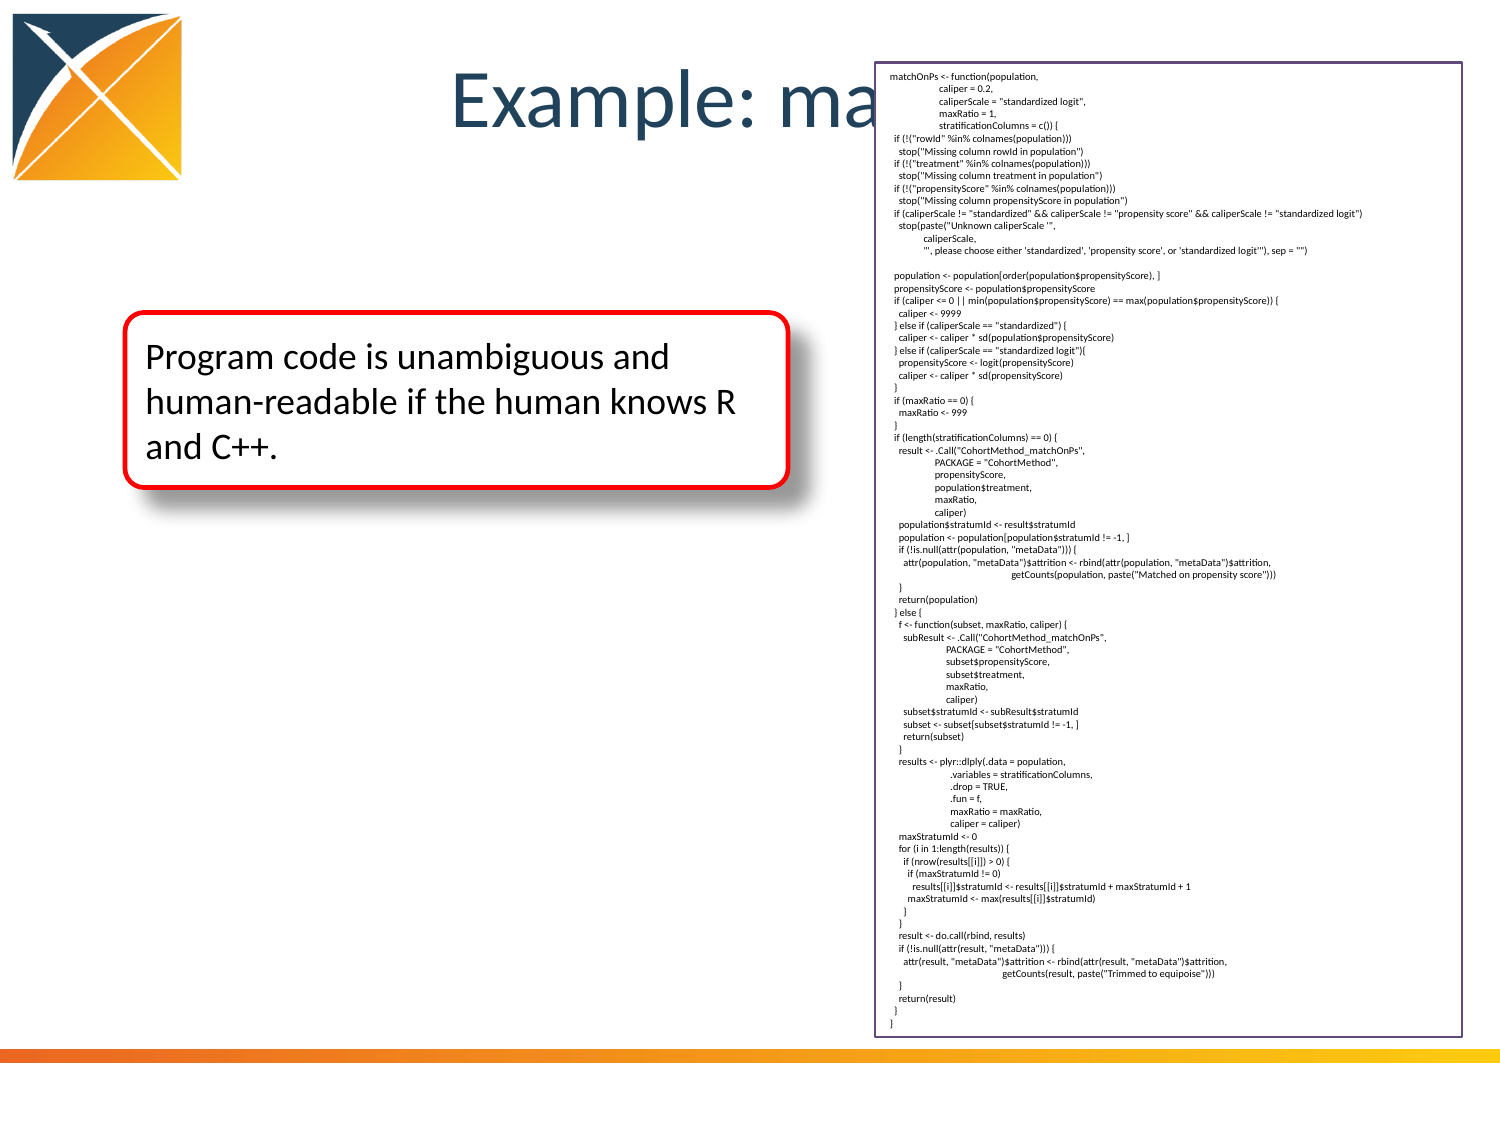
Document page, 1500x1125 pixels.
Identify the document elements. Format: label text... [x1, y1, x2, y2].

text_box matchOnPs <- function(population, caliper = 0.2, caliperScale = "standardized logit", maxRatio = 1, stratificationColumns = c()) { if (!("rowId" %in% colnames(population))) stop("Missing column rowId in population") if (!("treatment" %in% colnames(population))) stop("Missing column treatment in population") if (!("propensityScore" %in% colnames(population))) stop("Missing column propensityScore in population") if (caliperScale != "standardized" && caliperScale != "propensity score" && caliperScale != "standardized logit") stop(paste("Unknown caliperScale '", caliperScale, "', please choose either 'standardized', 'propensity score', or 'standardized logit'"), sep = "") population <- population[order(population$propensityScore), ] propensityScore <- population$propensityScore if (caliper <= 0 || min(population$propensityScore) == max(population$propensityScore)) { caliper <- 9999 } else if (caliperScale == "standardized") { caliper <- caliper * sd(population$propensityScore) } else if (caliperScale == "standardized logit"){ propensityScore <- logit(propensityScore) caliper <- caliper * sd(propensityScore) } if (maxRatio == 0) { maxRatio <- 999 } if (length(stratificationColumns) == 0) { result <- .Call("CohortMethod_matchOnPs", PACKAGE = "CohortMethod", propensityScore, population$treatment, maxRatio, caliper) population$stratumId <- result$stratumId population <- population[population$stratumId != -1, ] if (!is.null(attr(population, "metaData"))) { attr(population, "metaData")$attrition <- rbind(attr(population, "metaData")$attrition, getCounts(population, paste("Matched on propensity score"))) } return(population) } else { f <- function(subset, maxRatio, caliper) { subResult <- .Call("CohortMethod_matchOnPs", PACKAGE = "CohortMethod", subset$propensityScore, subset$treatment, maxRatio, caliper) subset$stratumId <- subResult$stratumId subset <- subset[subset$stratumId != -1, ] return(subset) } results <- plyr::dlply(.data = population, .variables = stratificationColumns, .drop = TRUE, .fun = f, maxRatio = maxRatio, caliper = caliper) maxStratumId <- 0 for (i in 1:length(results)) { if (nrow(results[[i]]) > 0) { if (maxStratumId != 0) results[[i]]$stratumId <- results[[i]]$stratumId + maxStratumId + 1 maxStratumId <- max(results[[i]]$stratumId) } } result <- do.call(rbind, results) if (!is.null(attr(result, "metaData"))) { attr(result, "metaData")$attrition <- rbind(attr(result, "metaData")$attrition, getCounts(result, paste("Trimmed to equipoise"))) } return(result) } } [874, 62, 1463, 1037]
picture [0, 0, 206, 200]
text_box Program code is unambiguous and human-readable if the human knows R and C++. [122, 310, 791, 490]
title Example: matchOnPs [187, 24, 1425, 163]
